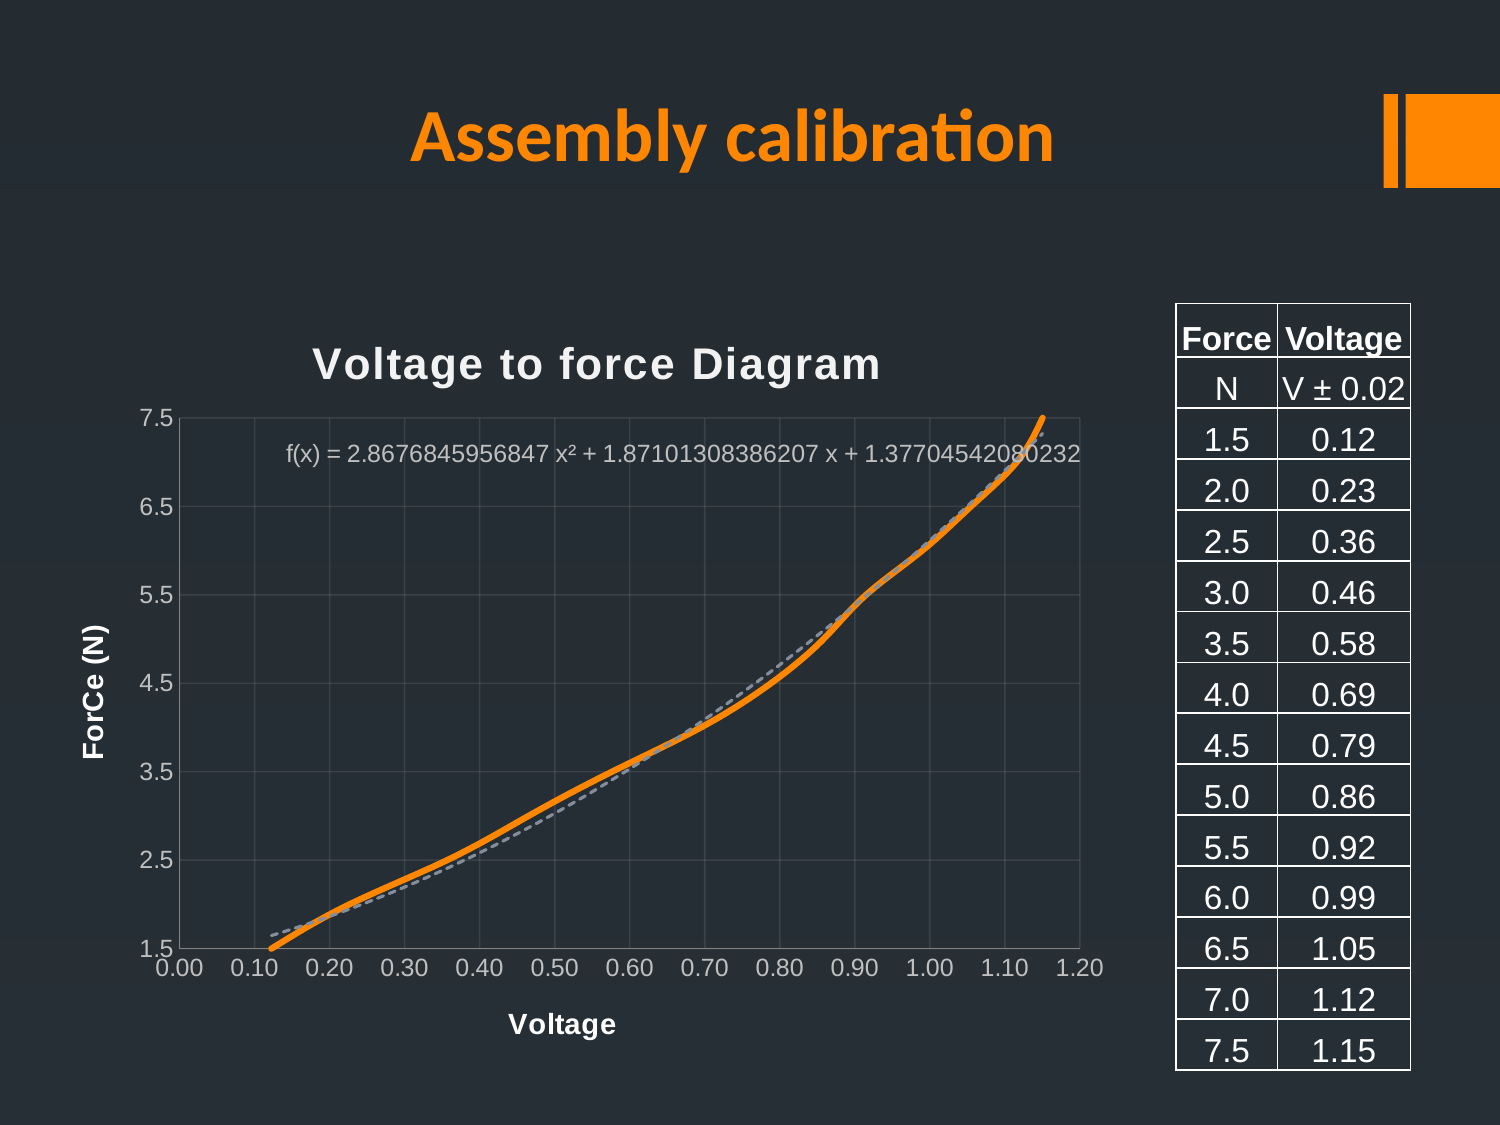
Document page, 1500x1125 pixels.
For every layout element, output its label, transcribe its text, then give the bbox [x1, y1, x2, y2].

table_cell 0.46 [1278, 562, 1410, 611]
table_cell 1.15 [1278, 1020, 1410, 1069]
table_cell 2.5 [1177, 511, 1277, 560]
table_cell 5.5 [1177, 816, 1277, 865]
table_cell 1.12 [1278, 969, 1410, 1018]
table_cell 0.12 [1278, 409, 1410, 458]
table_header Force [1177, 304, 1277, 356]
table_cell 0.86 [1278, 765, 1410, 814]
table_cell 0.23 [1278, 460, 1410, 509]
table_cell 4.0 [1177, 663, 1277, 712]
table_cell 5.0 [1177, 765, 1277, 814]
table_cell 6.5 [1177, 918, 1277, 967]
table_cell 1.5 [1177, 409, 1277, 458]
table_header Voltage [1278, 304, 1410, 356]
table_cell 3.5 [1177, 612, 1277, 662]
table_cell 0.92 [1278, 816, 1410, 865]
table_cell N [1177, 358, 1277, 407]
table_cell 1.05 [1278, 918, 1410, 967]
table_cell 2.0 [1177, 460, 1277, 509]
table_cell 0.79 [1278, 714, 1410, 763]
table_cell 0.58 [1278, 612, 1410, 662]
table_cell V ± 0.02 [1278, 358, 1410, 407]
chart [64, 302, 1130, 1071]
table_cell 0.99 [1278, 867, 1410, 916]
table_cell 3.0 [1177, 562, 1277, 611]
table_cell 6.0 [1177, 867, 1277, 916]
title Assembly calibration [41, 66, 1442, 185]
table_cell 0.36 [1278, 511, 1410, 560]
table_cell 0.69 [1278, 663, 1410, 712]
table_cell 7.0 [1177, 969, 1277, 1018]
table_cell 7.5 [1177, 1020, 1277, 1069]
subtitle [17, 219, 1500, 1059]
table_cell 4.5 [1177, 714, 1277, 763]
